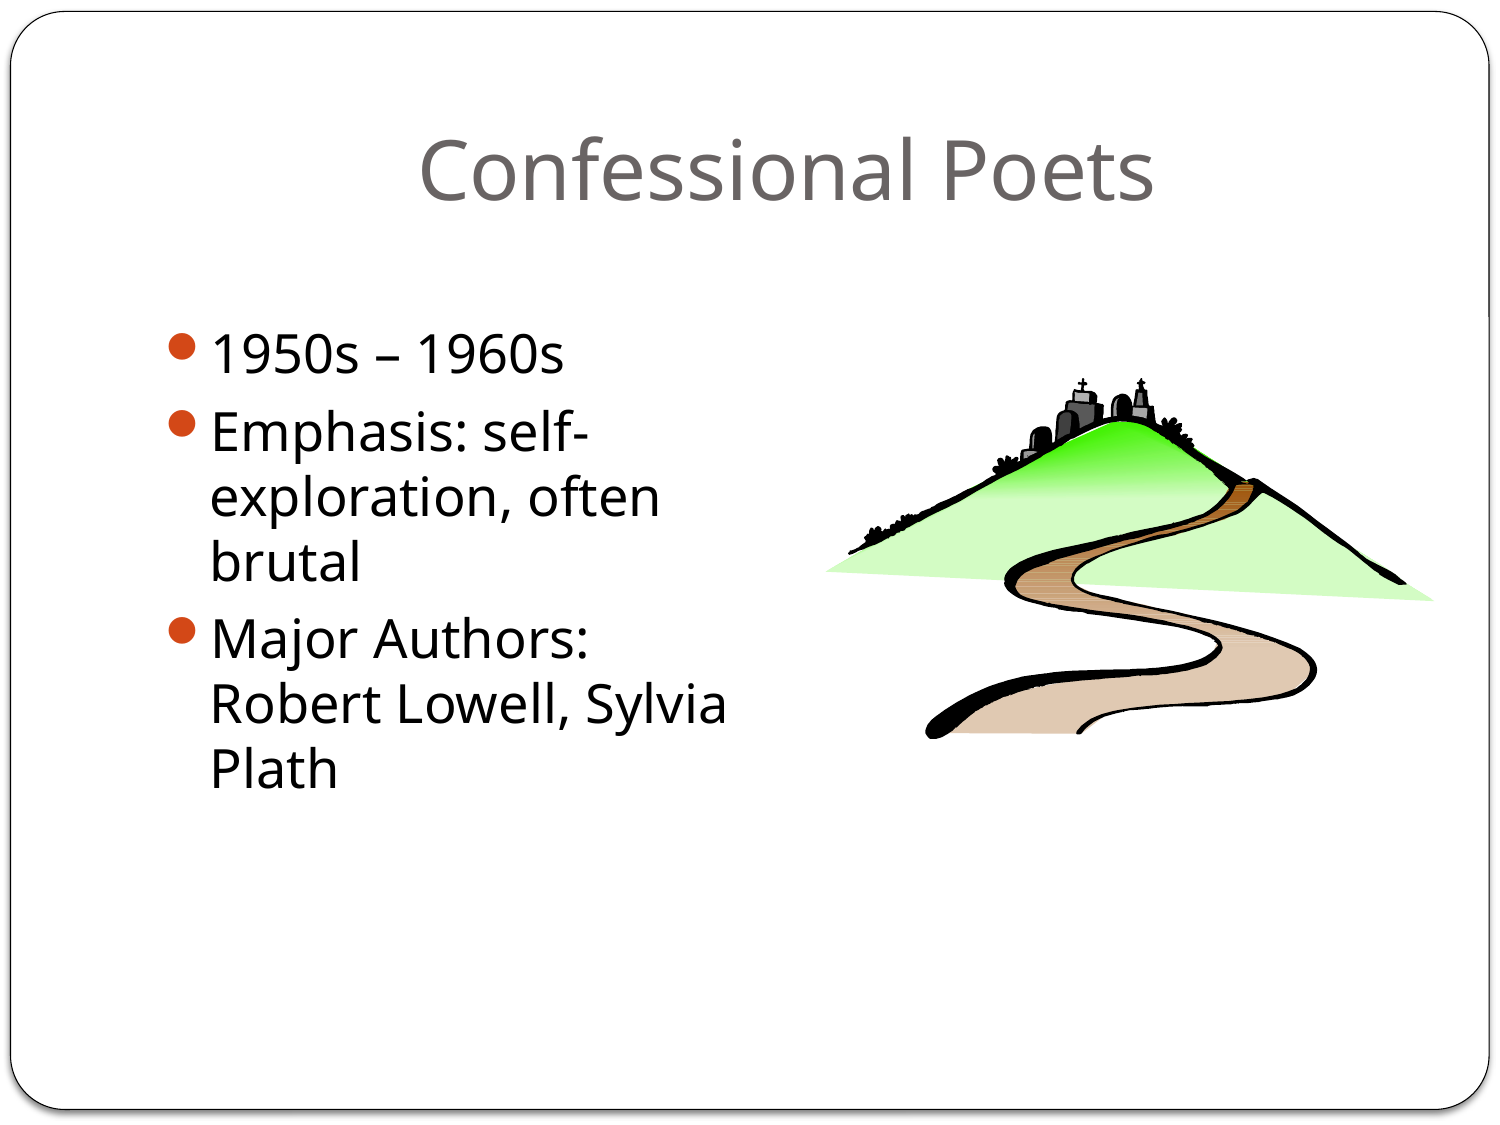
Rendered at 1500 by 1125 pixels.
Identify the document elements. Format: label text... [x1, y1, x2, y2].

title Confessional Poets [150, 45, 1425, 233]
picture [824, 374, 1438, 741]
list 1950s – 1960s Emphasis: self-exploration, often brutal Major Authors: Robert Lowell, Sylvia Plath [150, 312, 765, 1063]
